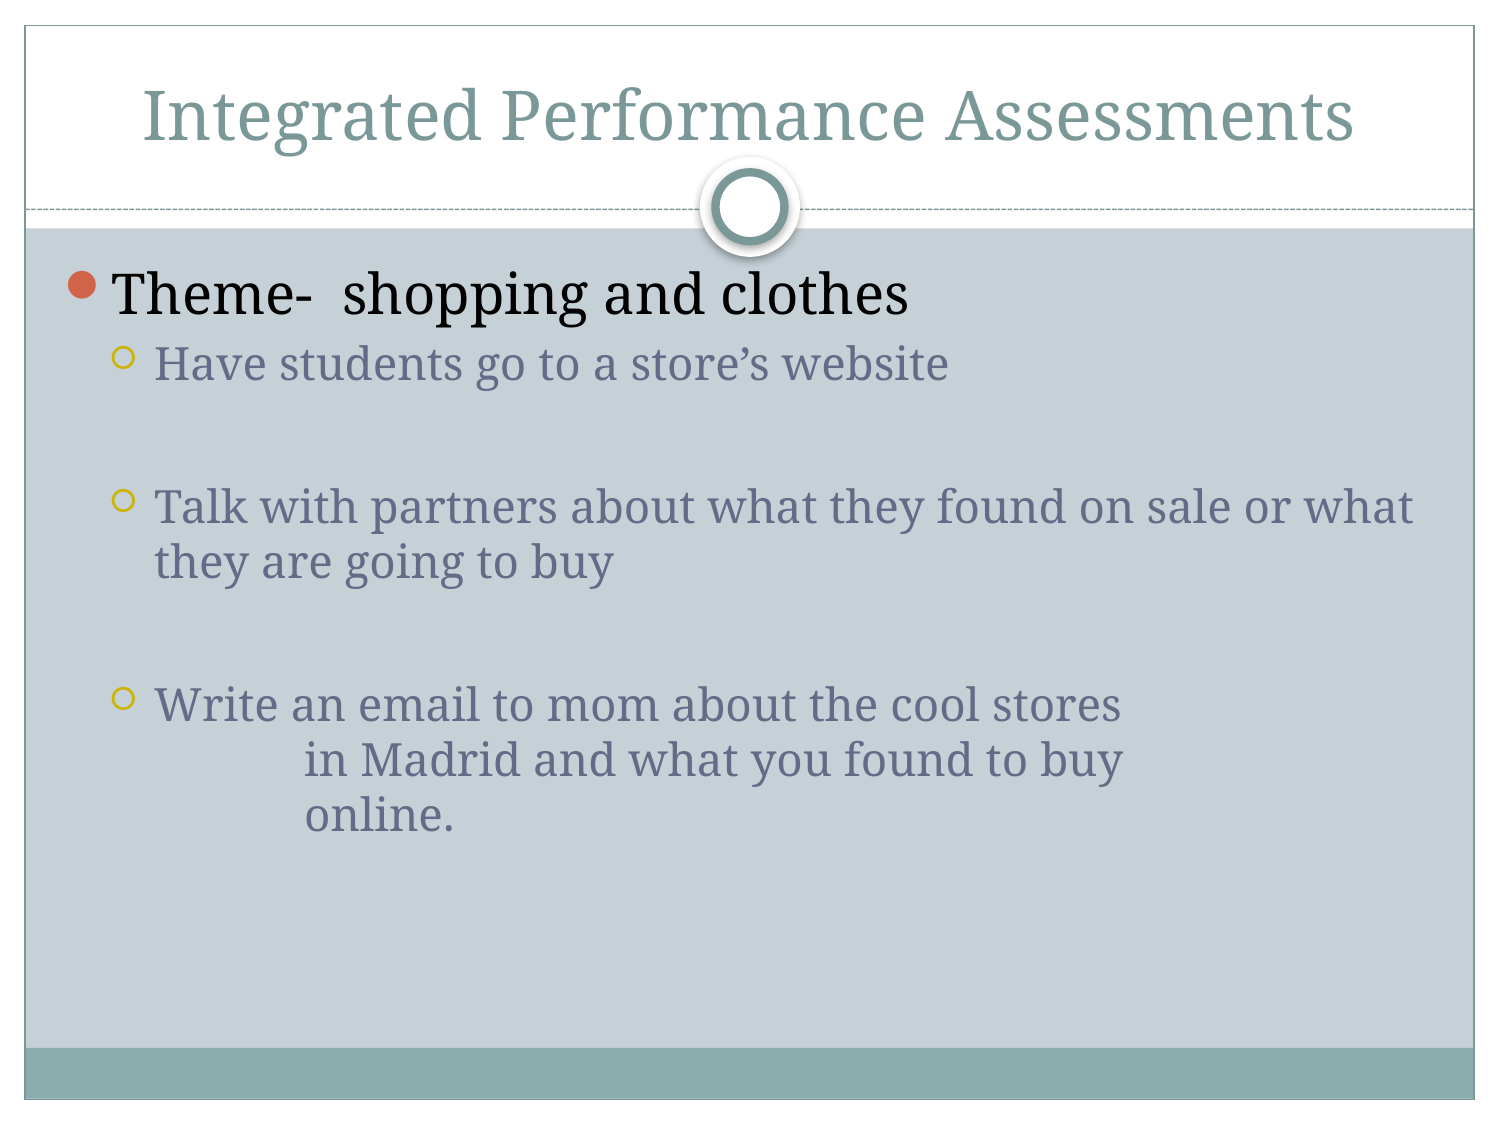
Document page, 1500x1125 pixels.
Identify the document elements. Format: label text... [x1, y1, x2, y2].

list Theme- shopping and clothes Have students go to a store’s website Talk with partners about what they found on sale or what they are going to buy Write an email to mom about the cool stores in Madrid and what you found to buy online. [49, 250, 1445, 1001]
title Integrated Performance Assessments [49, 37, 1450, 162]
